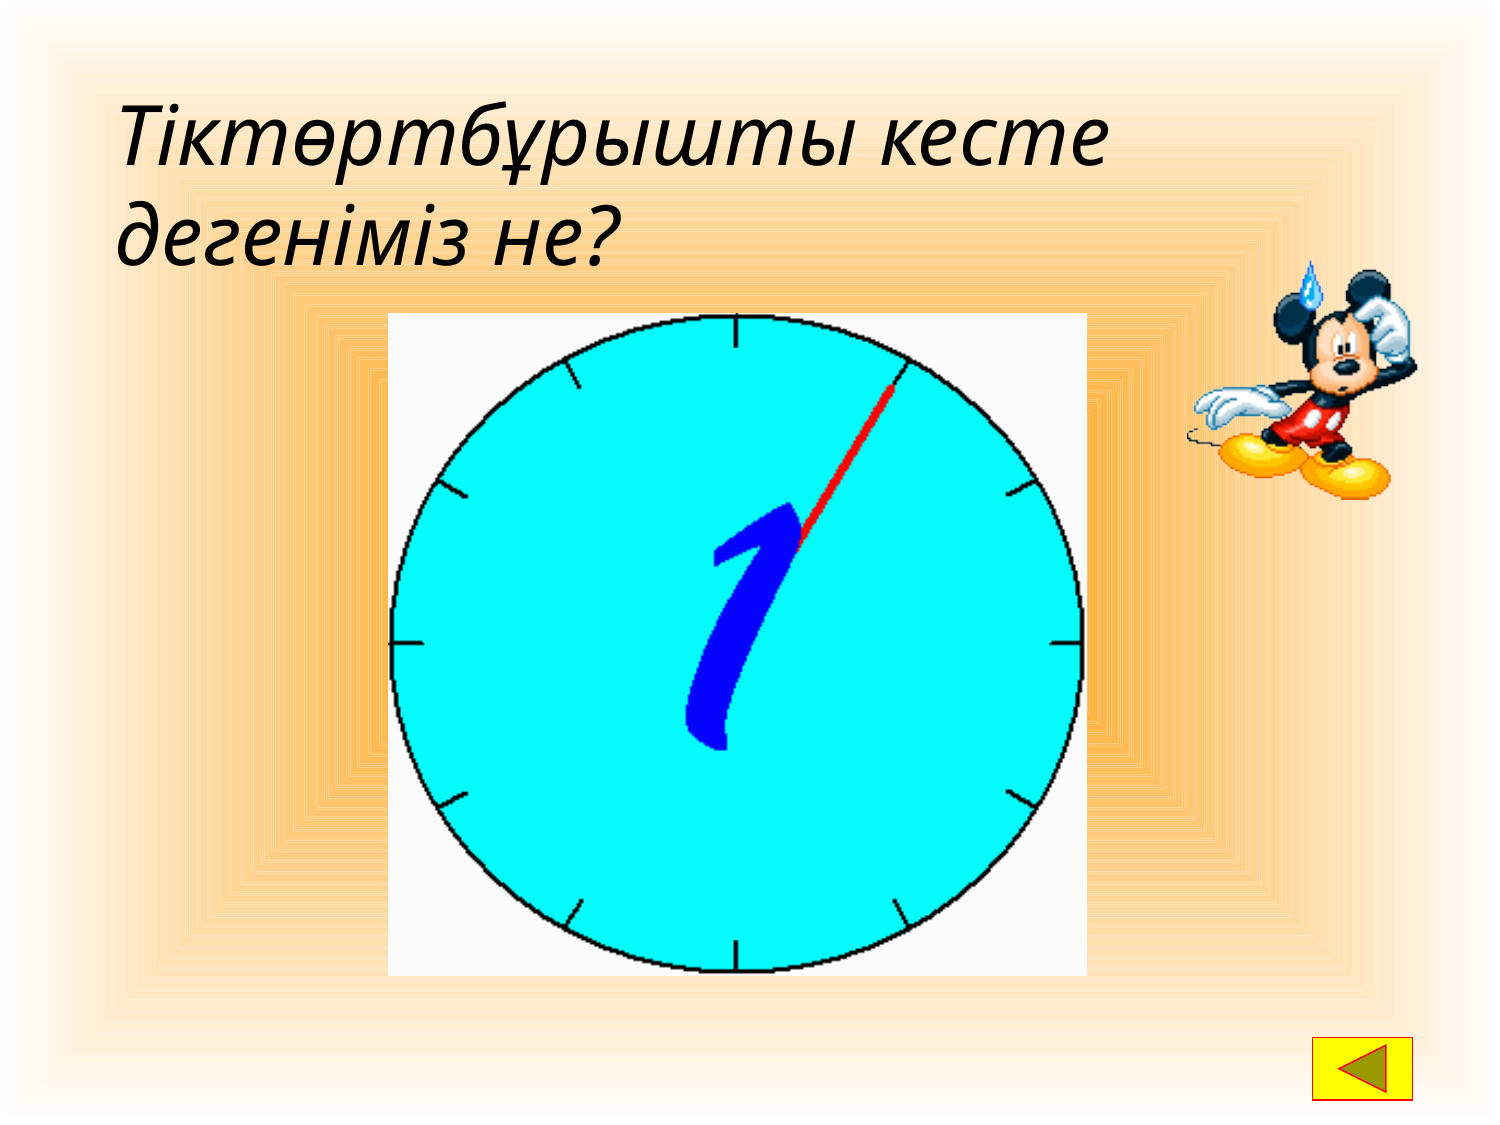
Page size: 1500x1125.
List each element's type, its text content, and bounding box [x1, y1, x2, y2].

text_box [387, 312, 1088, 977]
text_box Тіктөртбұрышты кесте дегеніміз не? [99, 74, 1413, 290]
text_box [1312, 1037, 1413, 1100]
picture [1187, 224, 1428, 501]
